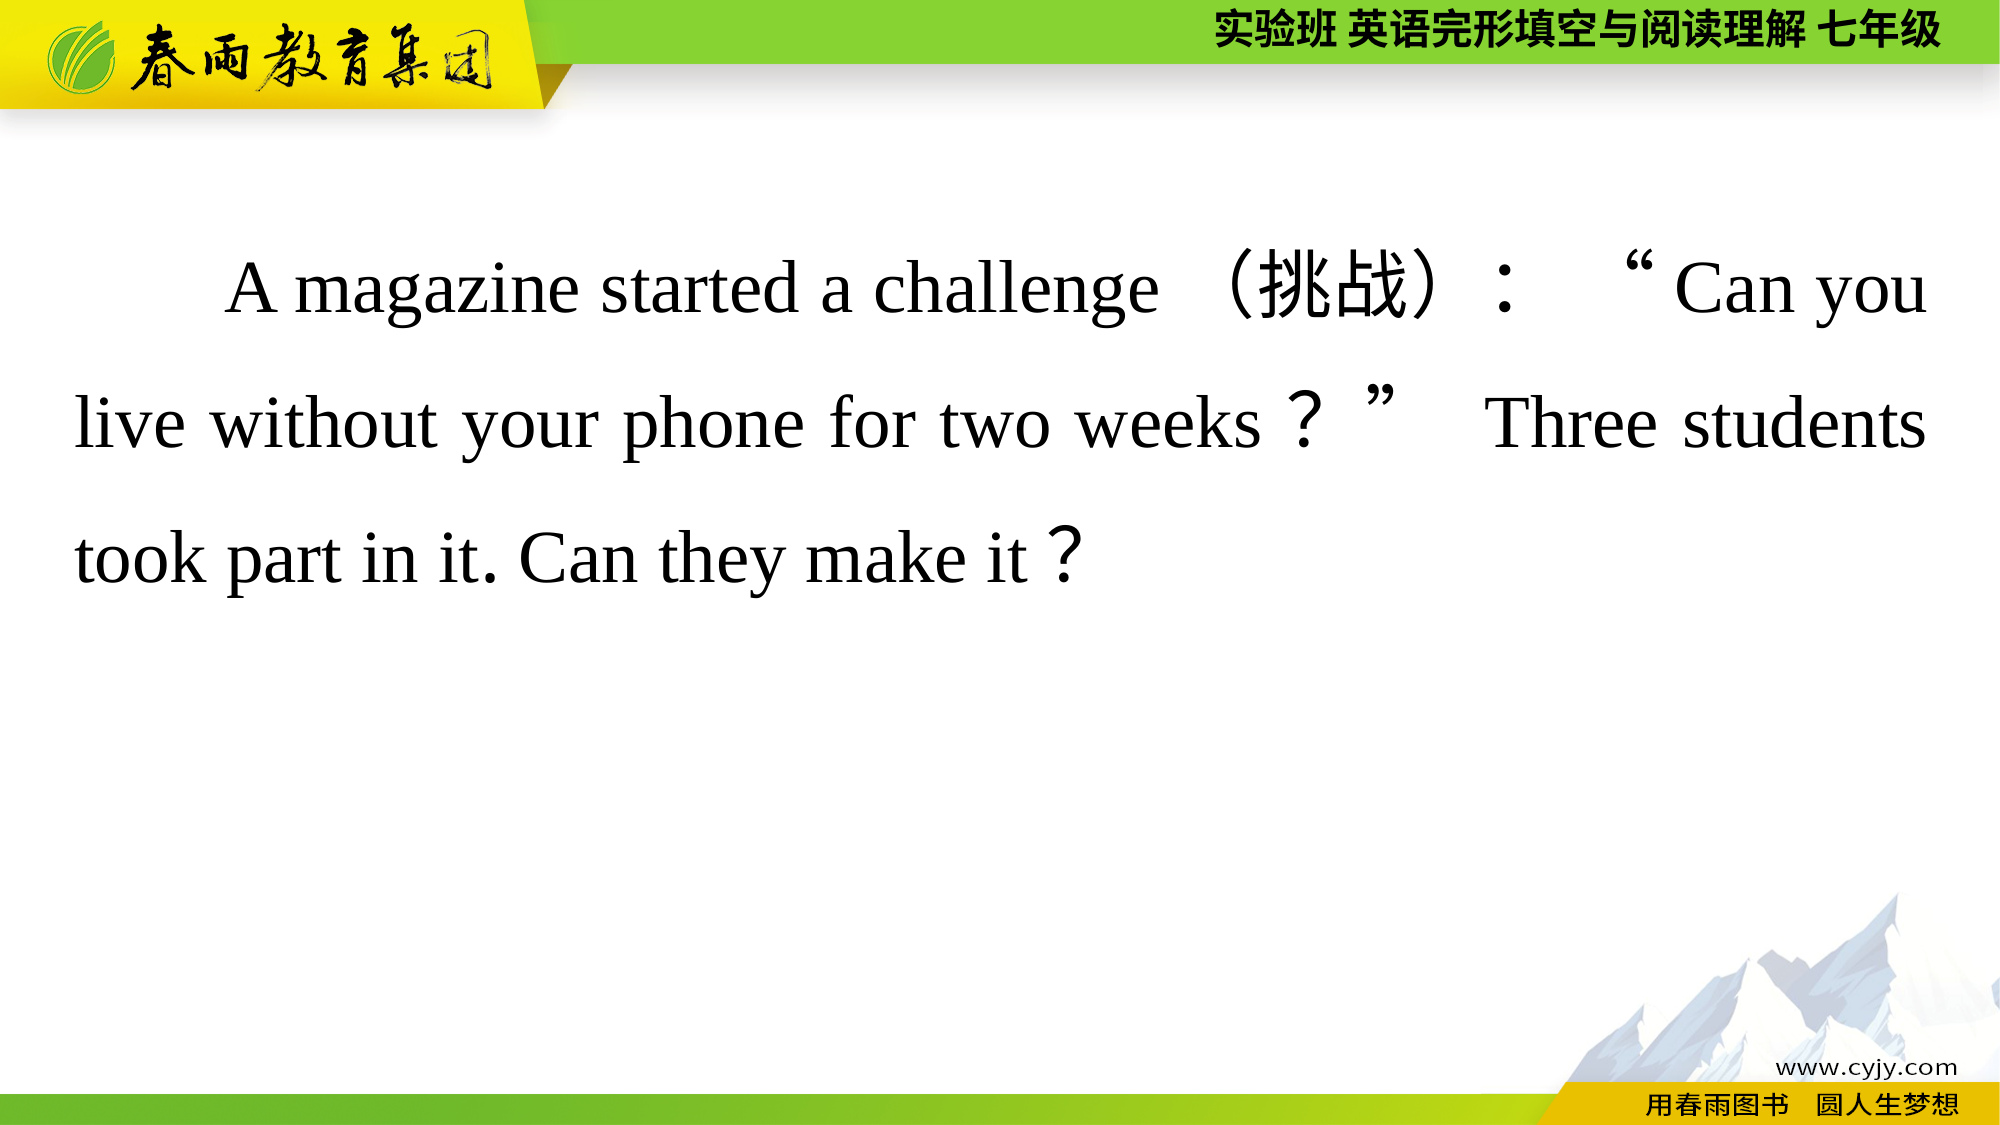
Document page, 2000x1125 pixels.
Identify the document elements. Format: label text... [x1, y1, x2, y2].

list A magazine started a challenge（挑战）： “Can you live without your phone for two weeks？” Three students took part in it. Can they make it？ [59, 184, 1944, 592]
picture [0, 0, 2000, 1125]
